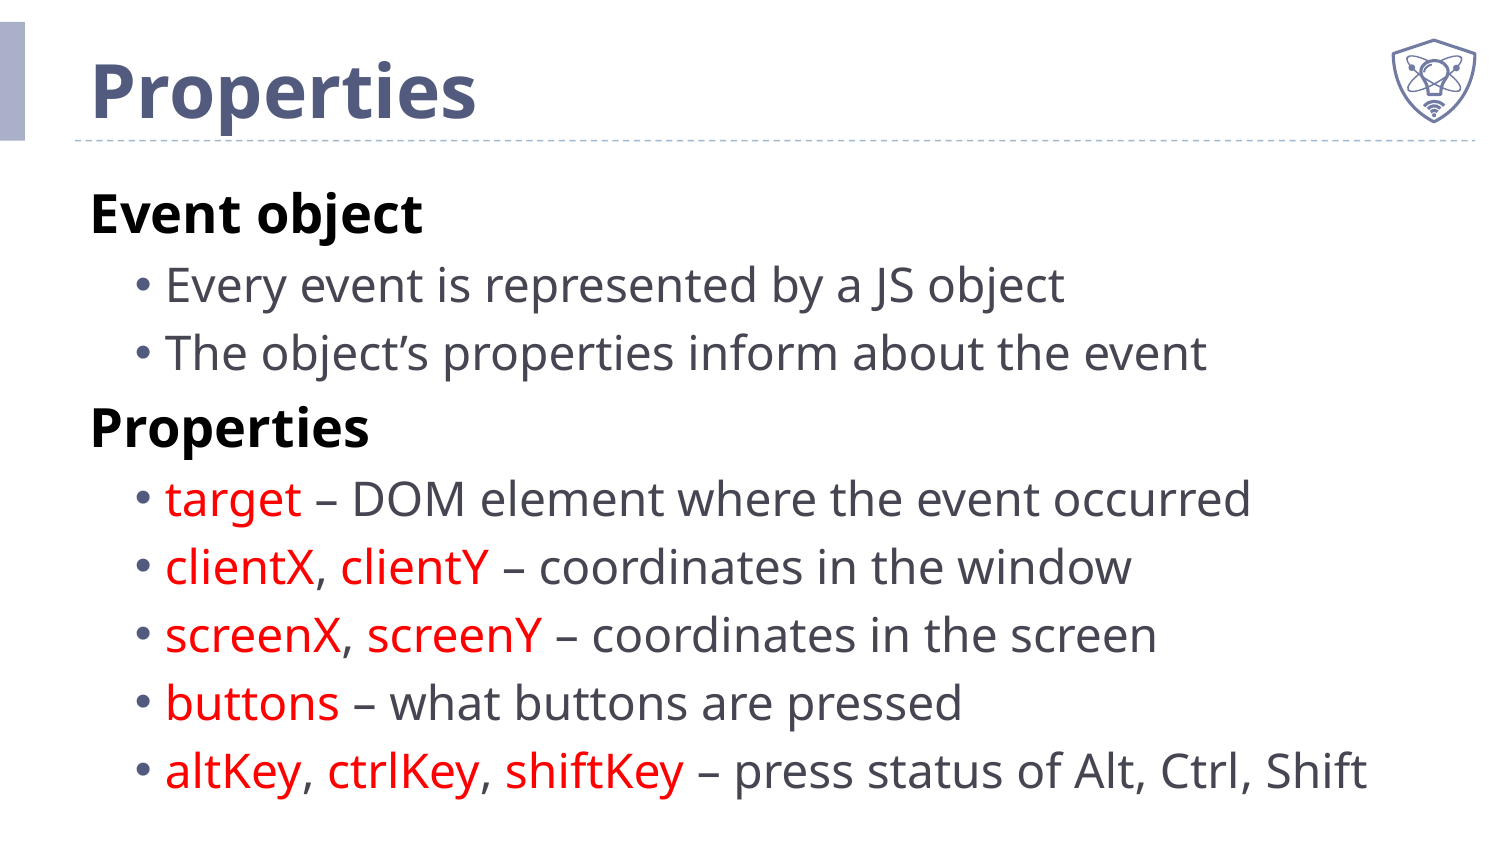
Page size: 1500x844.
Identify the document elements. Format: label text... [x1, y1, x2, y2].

title Properties [75, 18, 1475, 141]
list Event object Every event is represented by a JS object The object’s properties inform about the event Properties target – DOM element where the event occurred clientX, clientY – coordinates in the window screenX, screenY – coordinates in the screen buttons – what buttons are pressed altKey, ctrlKey, shiftKey – press status of Alt, Ctrl, Shift [75, 171, 1475, 835]
